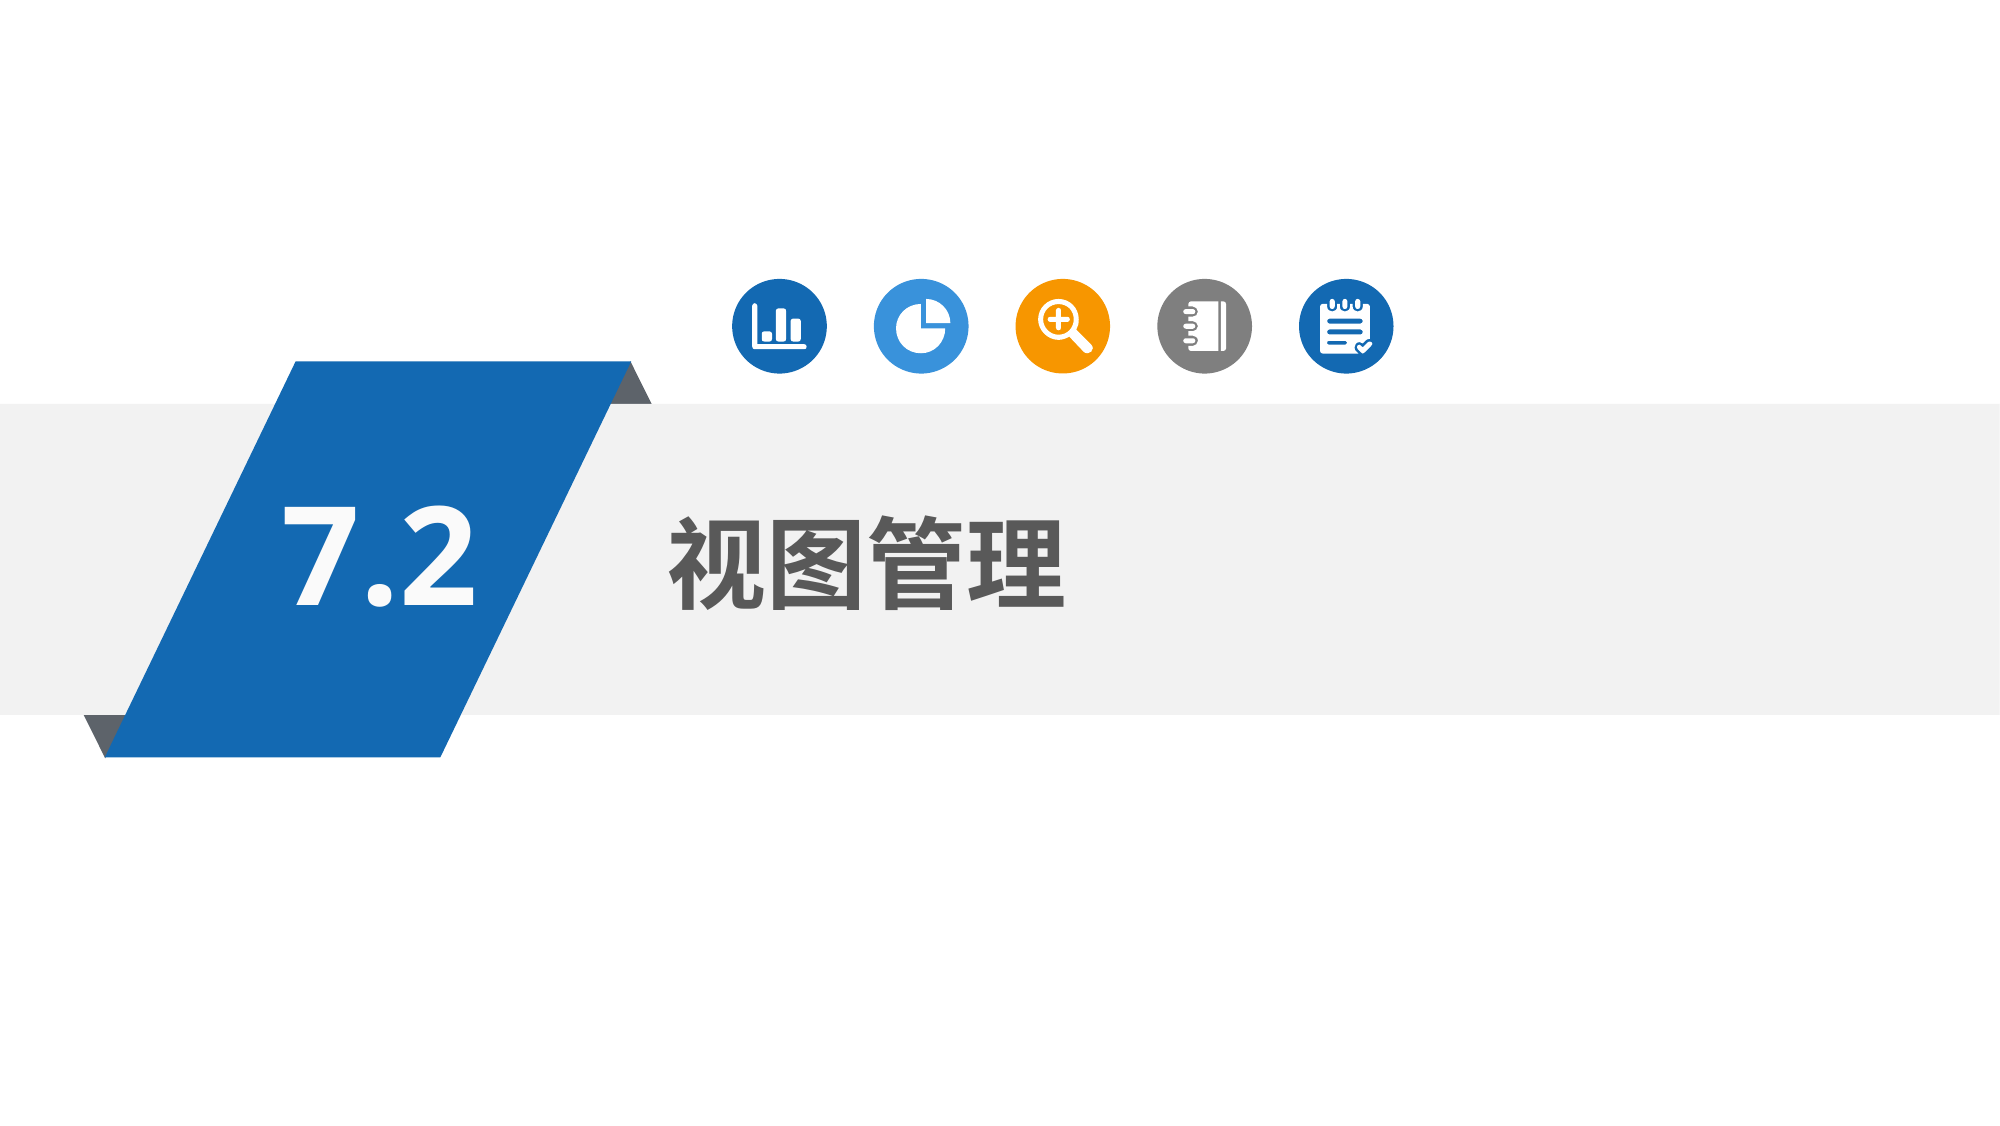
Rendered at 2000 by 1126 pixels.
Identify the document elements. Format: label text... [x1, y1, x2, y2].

text_box 视图管理 [651, 494, 1367, 630]
text_box 7.2 [266, 460, 552, 641]
